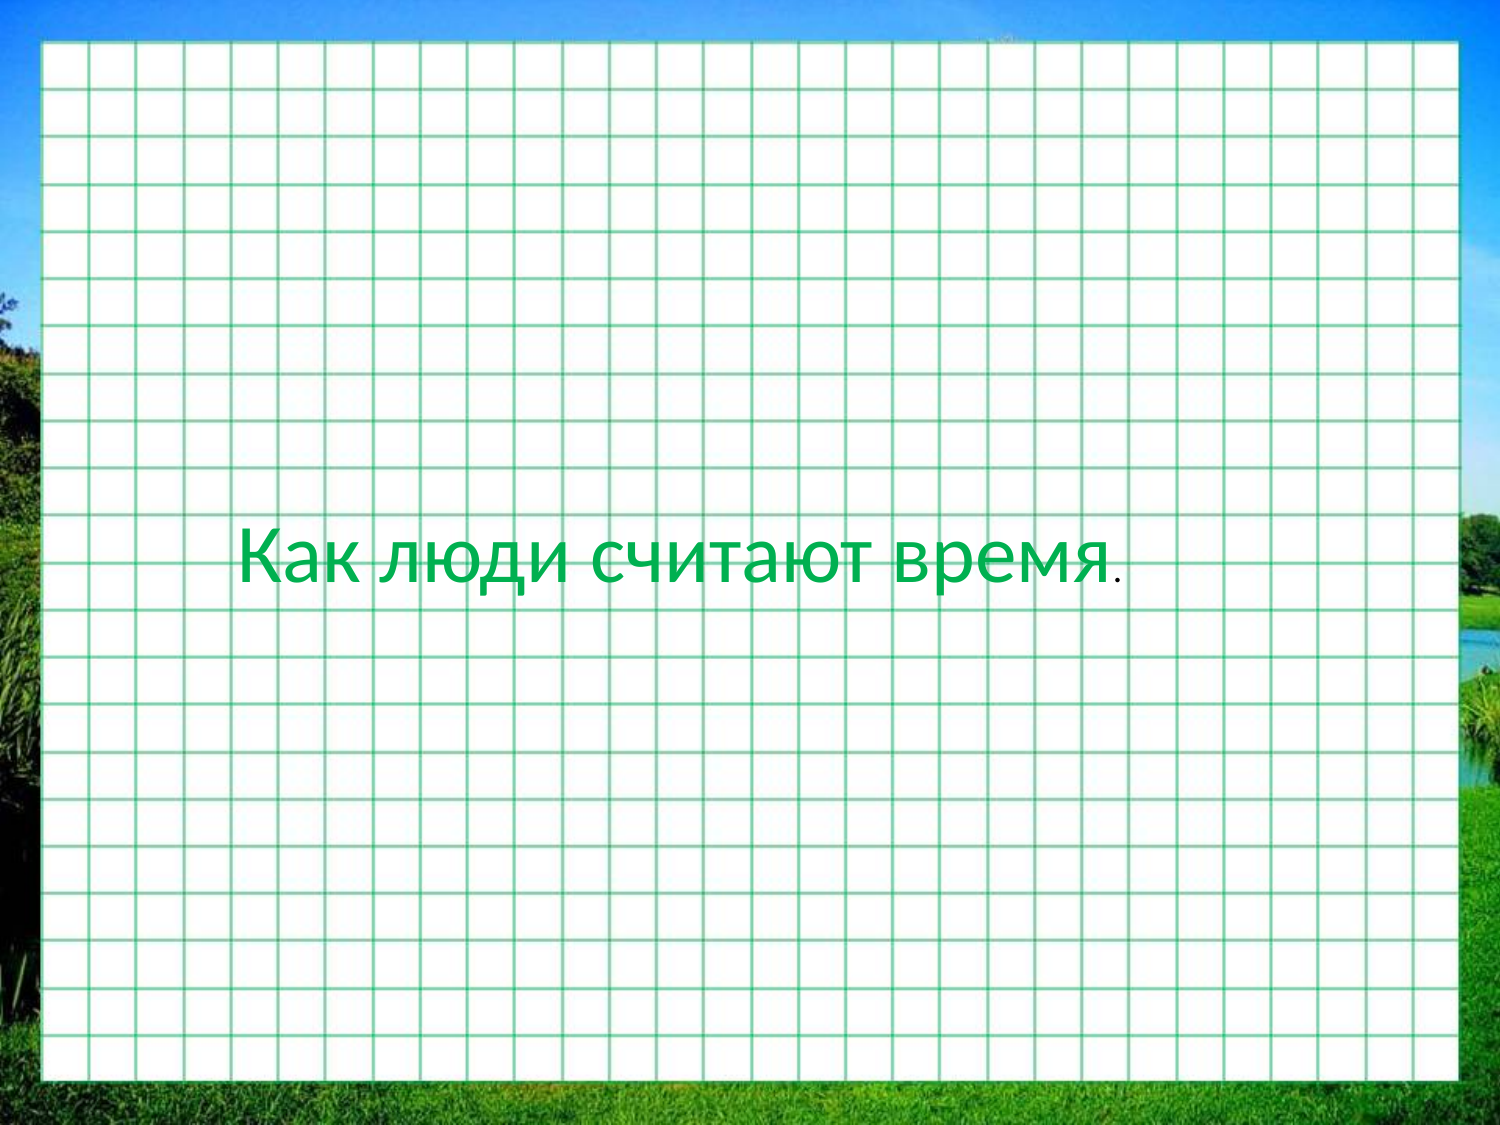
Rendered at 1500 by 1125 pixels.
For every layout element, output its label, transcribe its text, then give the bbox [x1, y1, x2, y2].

picture [0, 0, 1500, 1125]
text_box Как люди считают время. [222, 491, 1138, 607]
